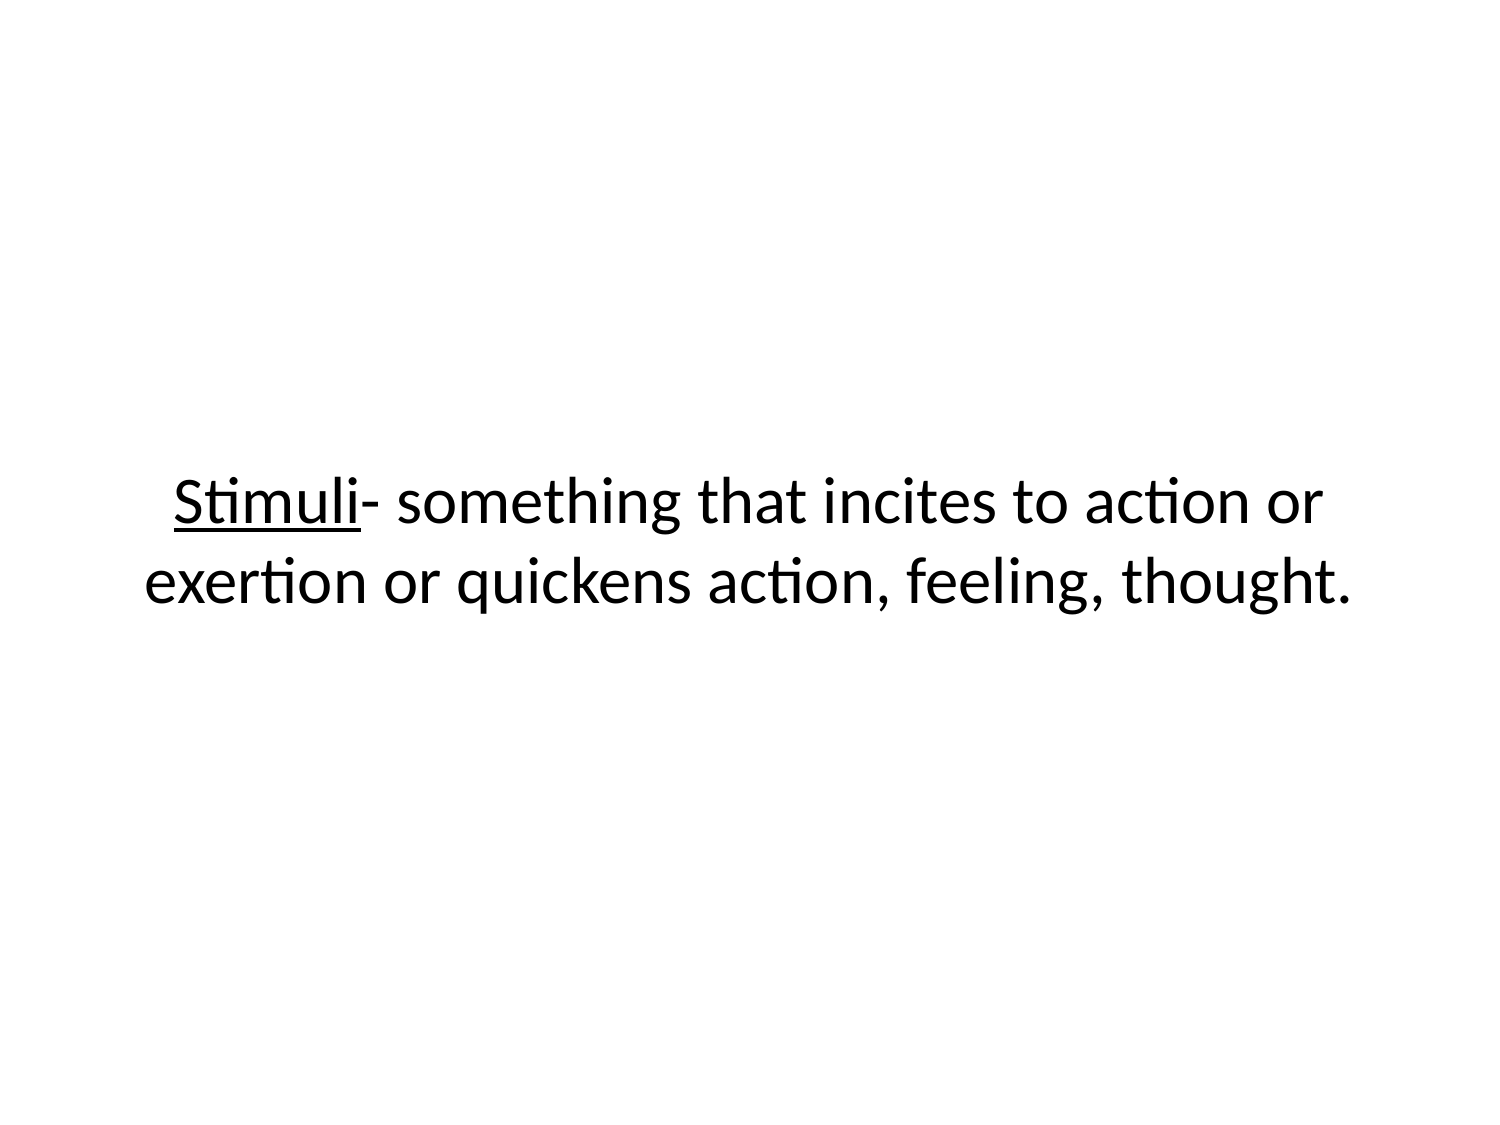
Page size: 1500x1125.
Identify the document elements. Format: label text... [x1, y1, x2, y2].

list Stimuli- something that incites to action or exertion or quickens action, feeling, thought. [75, 262, 1425, 1005]
